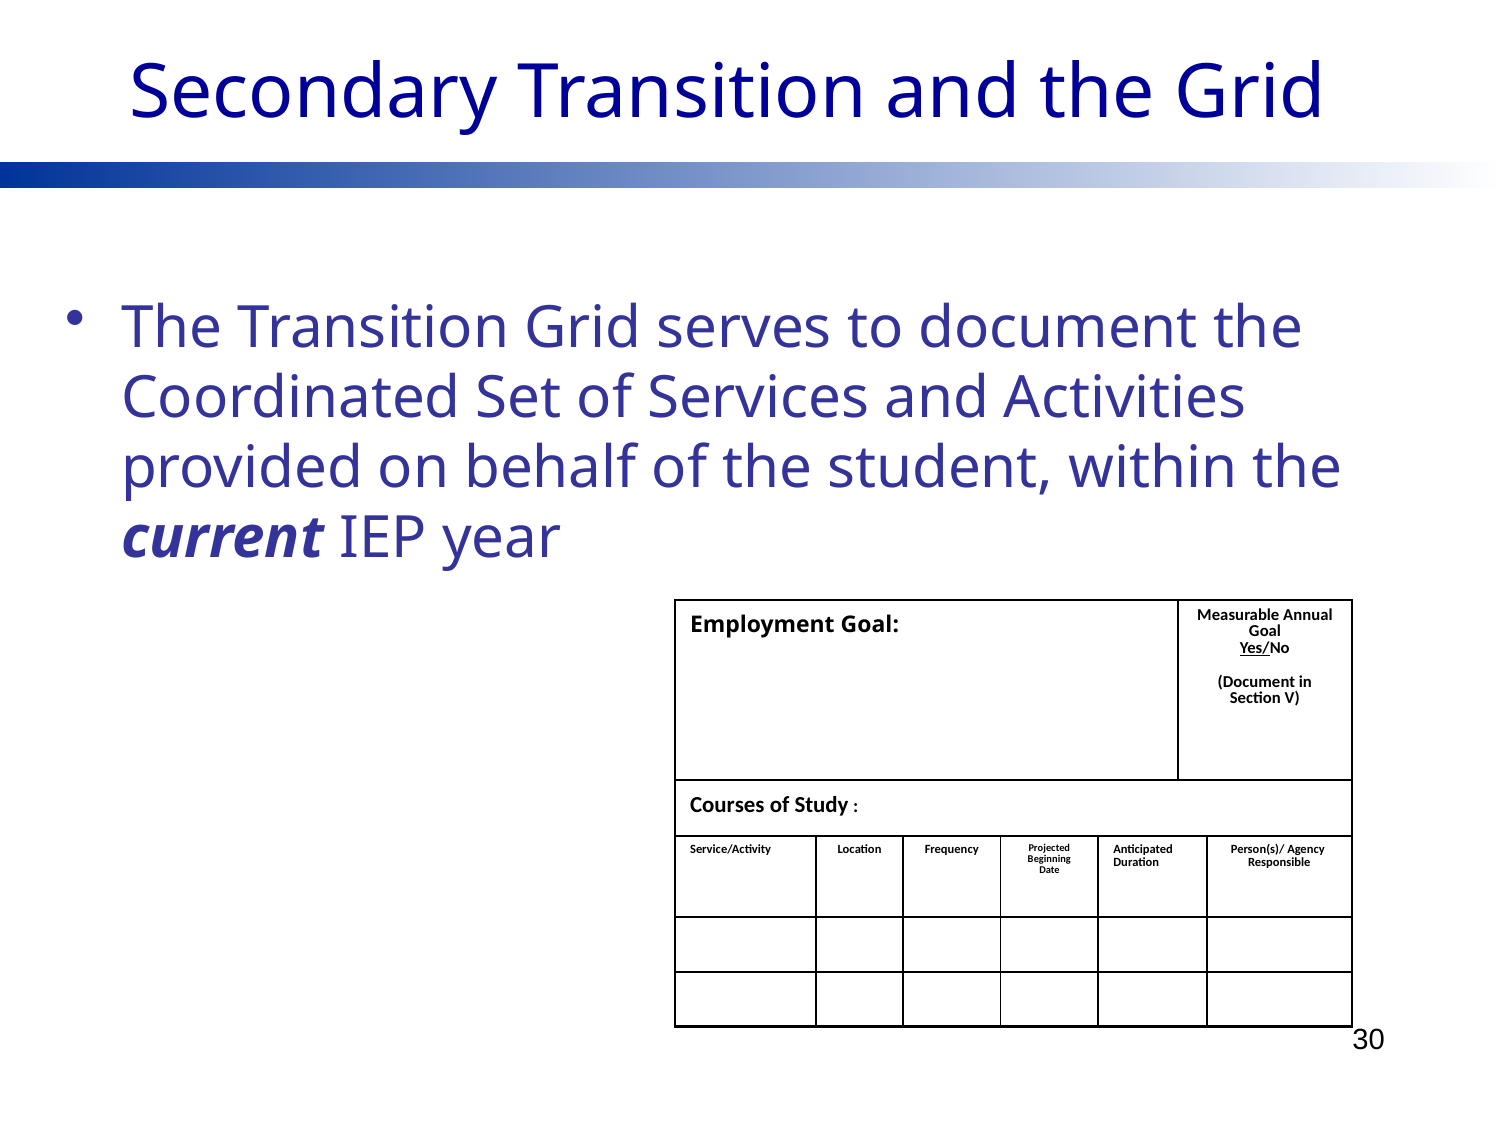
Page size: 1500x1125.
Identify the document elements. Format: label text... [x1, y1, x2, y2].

table_cell [817, 918, 902, 971]
table_header Measurable Annual Goal Yes/No (Document in Section V) [1179, 601, 1351, 779]
table_cell [904, 973, 1000, 1025]
table_cell Projected Beginning Date [1001, 837, 1097, 916]
table_cell Courses of Study : [676, 781, 1351, 835]
table_cell [1208, 918, 1351, 971]
table_cell Anticipated Duration [1099, 837, 1206, 916]
table_cell Person(s)/ Agency Responsible [1208, 837, 1351, 916]
table_header Employment Goal: [676, 601, 1177, 779]
table_cell [1099, 973, 1206, 1025]
table_cell [817, 973, 902, 1025]
table_cell [676, 918, 815, 971]
table_cell [1099, 918, 1206, 971]
table_cell [1001, 973, 1097, 1025]
table_cell [904, 918, 1000, 971]
table_cell Location [817, 837, 902, 916]
list The Transition Grid serves to document the Coordinated Set of Services and Activities provided on behalf of the student, within the current IEP year [50, 200, 1438, 1050]
title Secondary Transition and the Grid [50, 37, 1425, 138]
table_cell [1001, 918, 1097, 971]
table_cell Frequency [904, 837, 1000, 916]
table_cell Service/Activity [676, 837, 815, 916]
table_cell [1208, 973, 1351, 1025]
slide_number 30 [1324, 1012, 1401, 1091]
table_cell [676, 973, 815, 1025]
